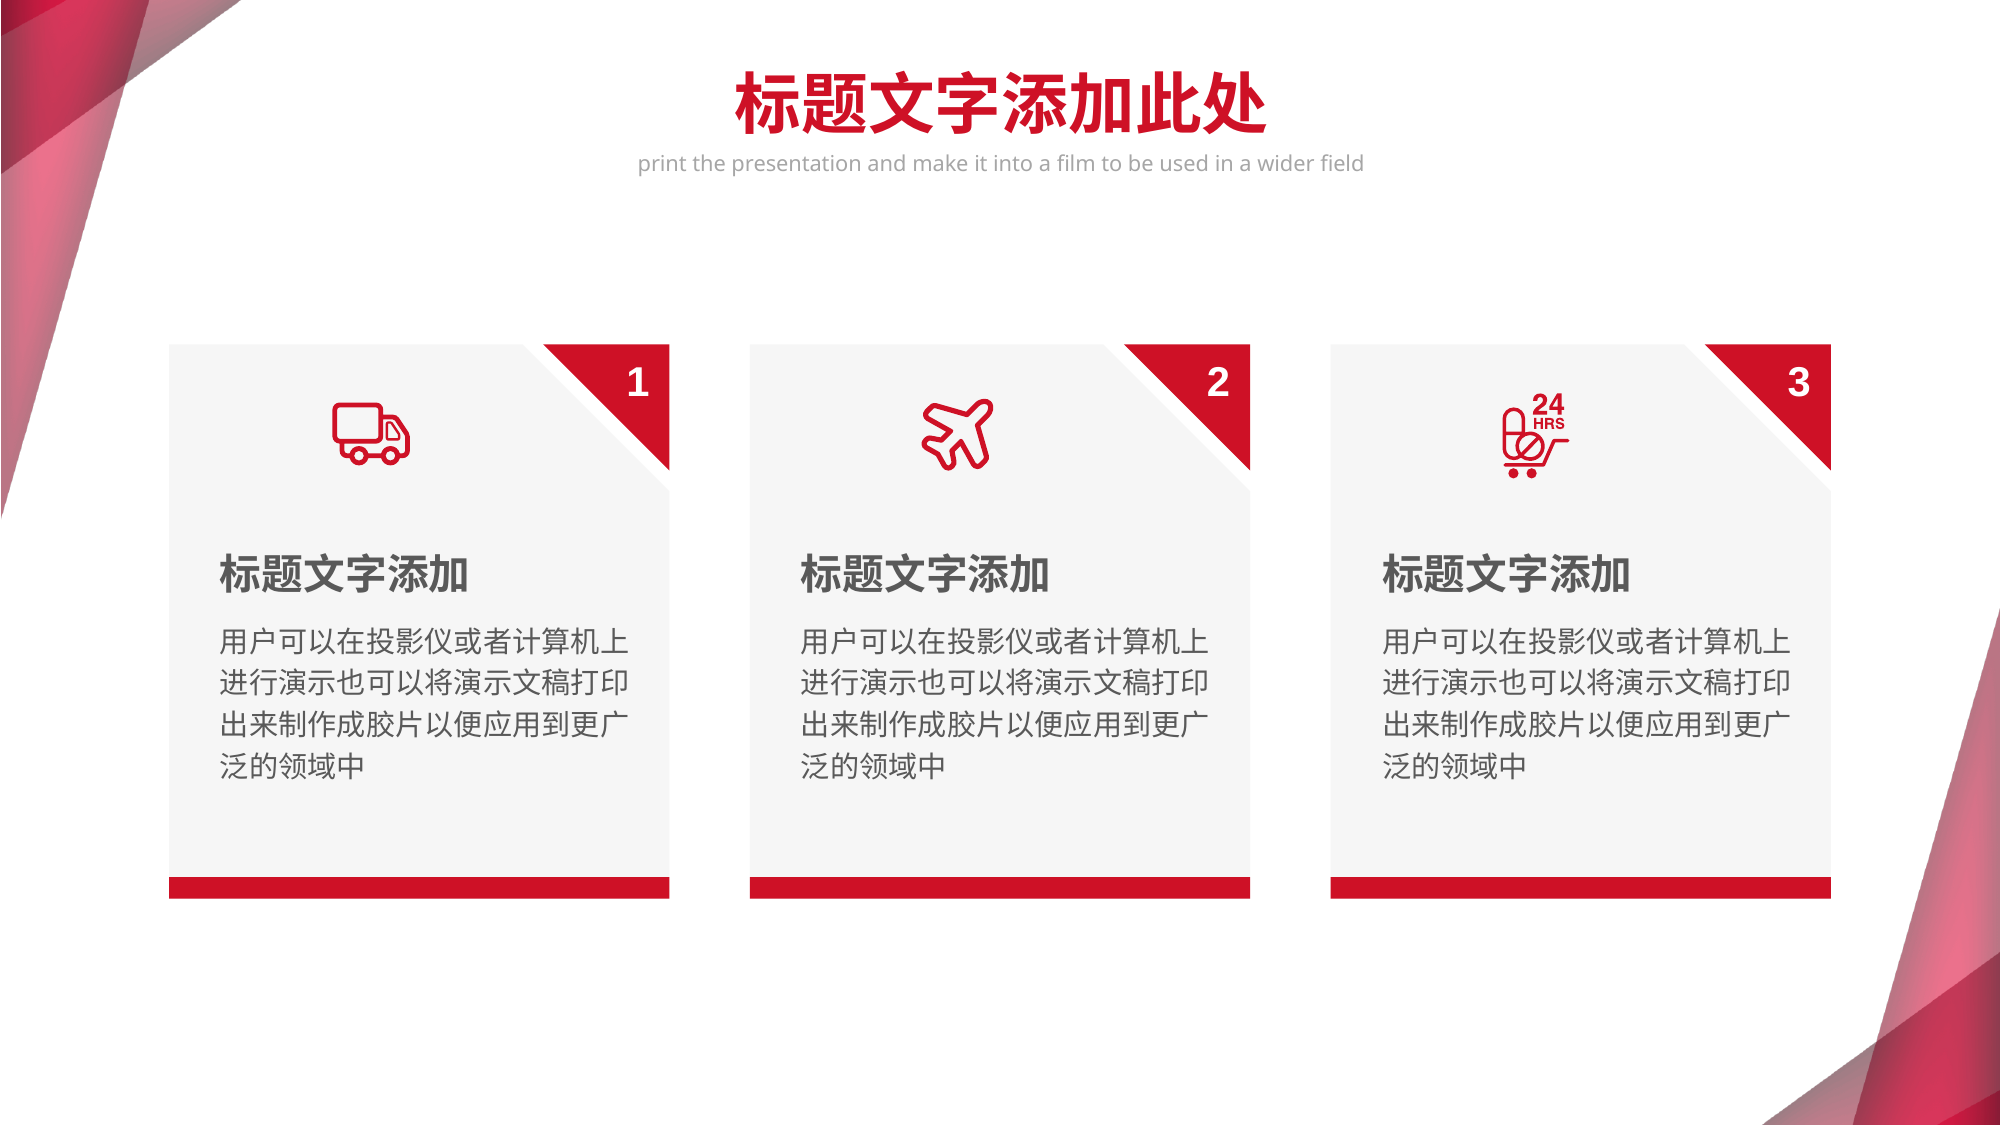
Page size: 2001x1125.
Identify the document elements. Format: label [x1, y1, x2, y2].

text_box [786, 530, 1230, 794]
text_box [205, 530, 649, 794]
text_box [544, 54, 1459, 185]
text_box [749, 344, 1251, 899]
picture [1697, 606, 1999, 1125]
picture [2, 0, 303, 520]
text_box [1367, 530, 1811, 794]
text_box [169, 344, 670, 899]
text_box [1330, 344, 1831, 899]
